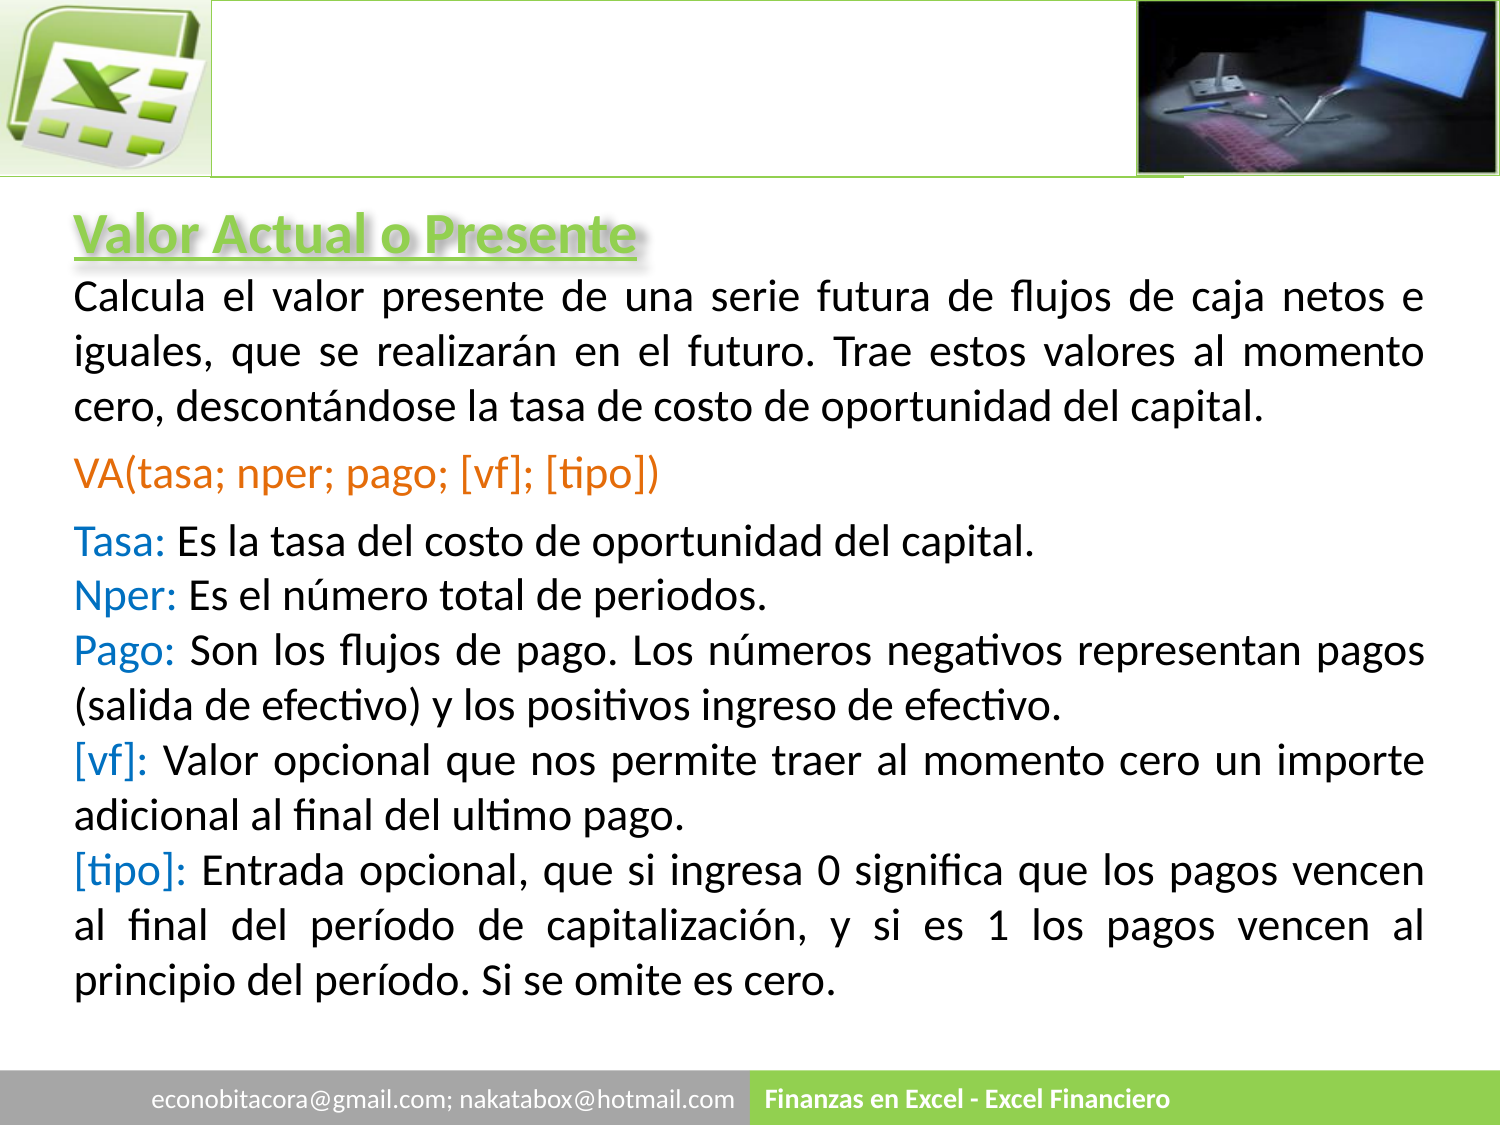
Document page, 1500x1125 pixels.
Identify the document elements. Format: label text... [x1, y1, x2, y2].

subtitle Valor Actual o Presente [58, 187, 668, 257]
picture [1136, 0, 1500, 177]
text_box Calcula el valor presente de una serie futura de flujos de caja netos e iguales, que se realizarán en el futuro. Trae estos valores al momento cero, descontándose la tasa de costo de oportunidad del capital. VA(tasa; nper; pago; [vf]; [tipo]) Tasa: Es la tasa del costo de oportunidad del capital. Nper: Es el número total de periodos. Pago: Son los flujos de pago. Los números negativos representan pagos (salida de efectivo) y los positivos ingreso de efectivo. [vf]: Valor opcional que nos permite traer al momento cero un importe adicional al final del ultimo pago. [tipo]: Entrada opcional, que si ingresa 0 significa que los pagos vencen al final del período de capitalización, y si es 1 los pagos vencen al principio del período. Si se omite es cero. [58, 257, 1442, 1055]
text_box Finanzas en Excel - Excel Financiero [749, 1070, 1500, 1125]
text_box [212, 0, 1134, 178]
text_box econobitacora@gmail.com; nakatabox@hotmail.com [0, 1070, 749, 1125]
picture [0, 0, 212, 177]
